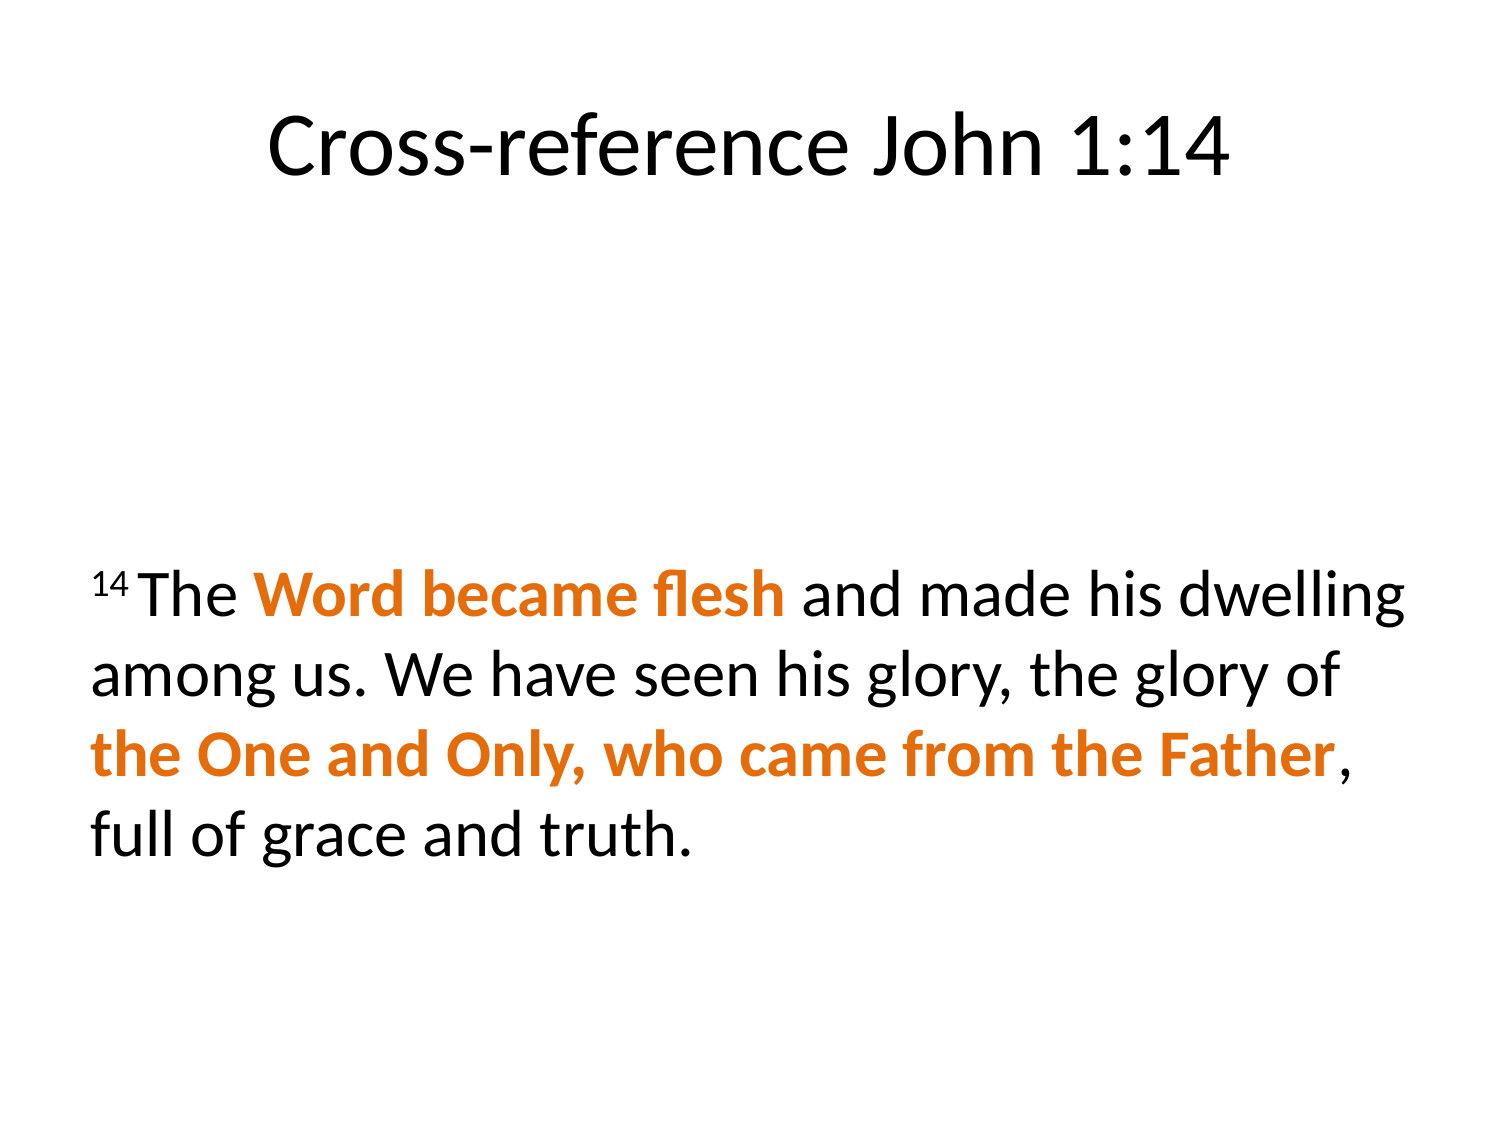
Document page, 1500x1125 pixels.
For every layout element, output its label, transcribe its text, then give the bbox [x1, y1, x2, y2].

title Cross-reference John 1:14 [75, 45, 1425, 233]
list 14 The Word became flesh and made his dwelling among us. We have seen his glory, the glory of the One and Only, who came from the Father, full of grace and truth. [75, 262, 1425, 1005]
